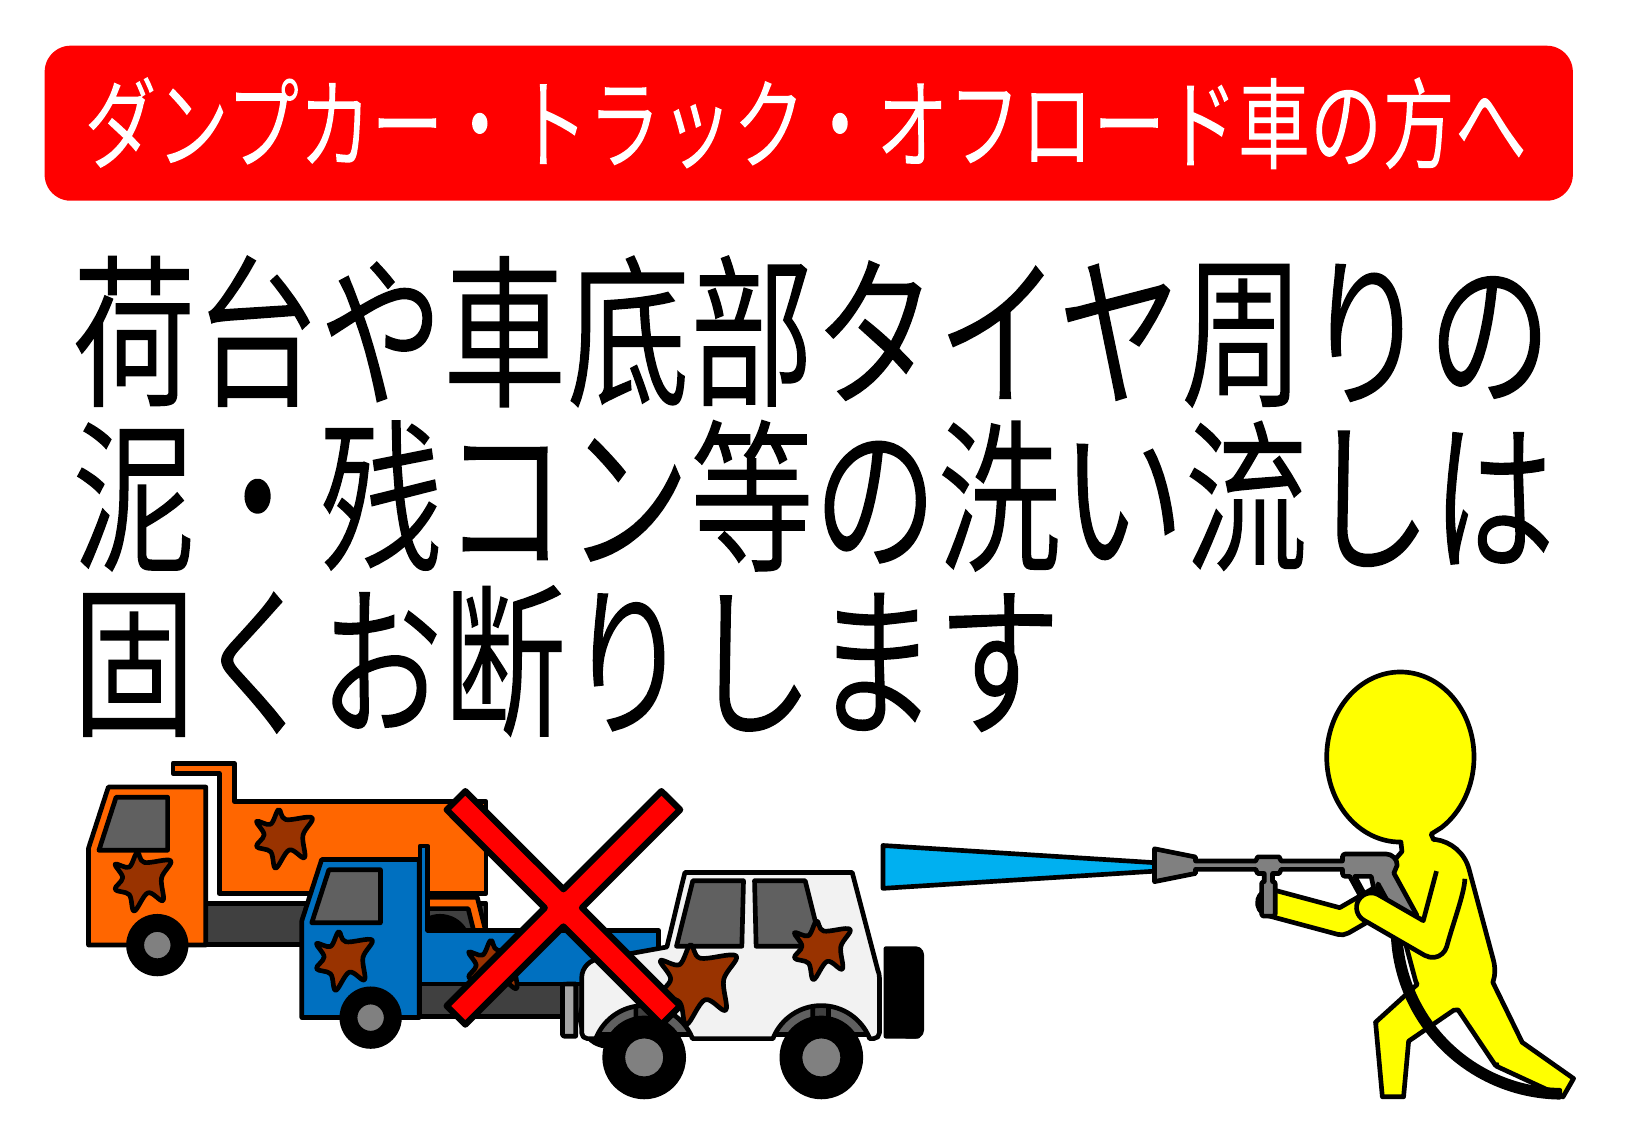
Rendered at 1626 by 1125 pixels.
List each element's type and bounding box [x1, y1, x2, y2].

text_box [42, 43, 1575, 203]
text_box [493, 815, 522, 844]
text_box [882, 671, 1574, 1098]
text_box [88, 763, 488, 975]
text_box [301, 845, 659, 1047]
text_box [605, 789, 683, 844]
text_box [562, 872, 877, 1098]
